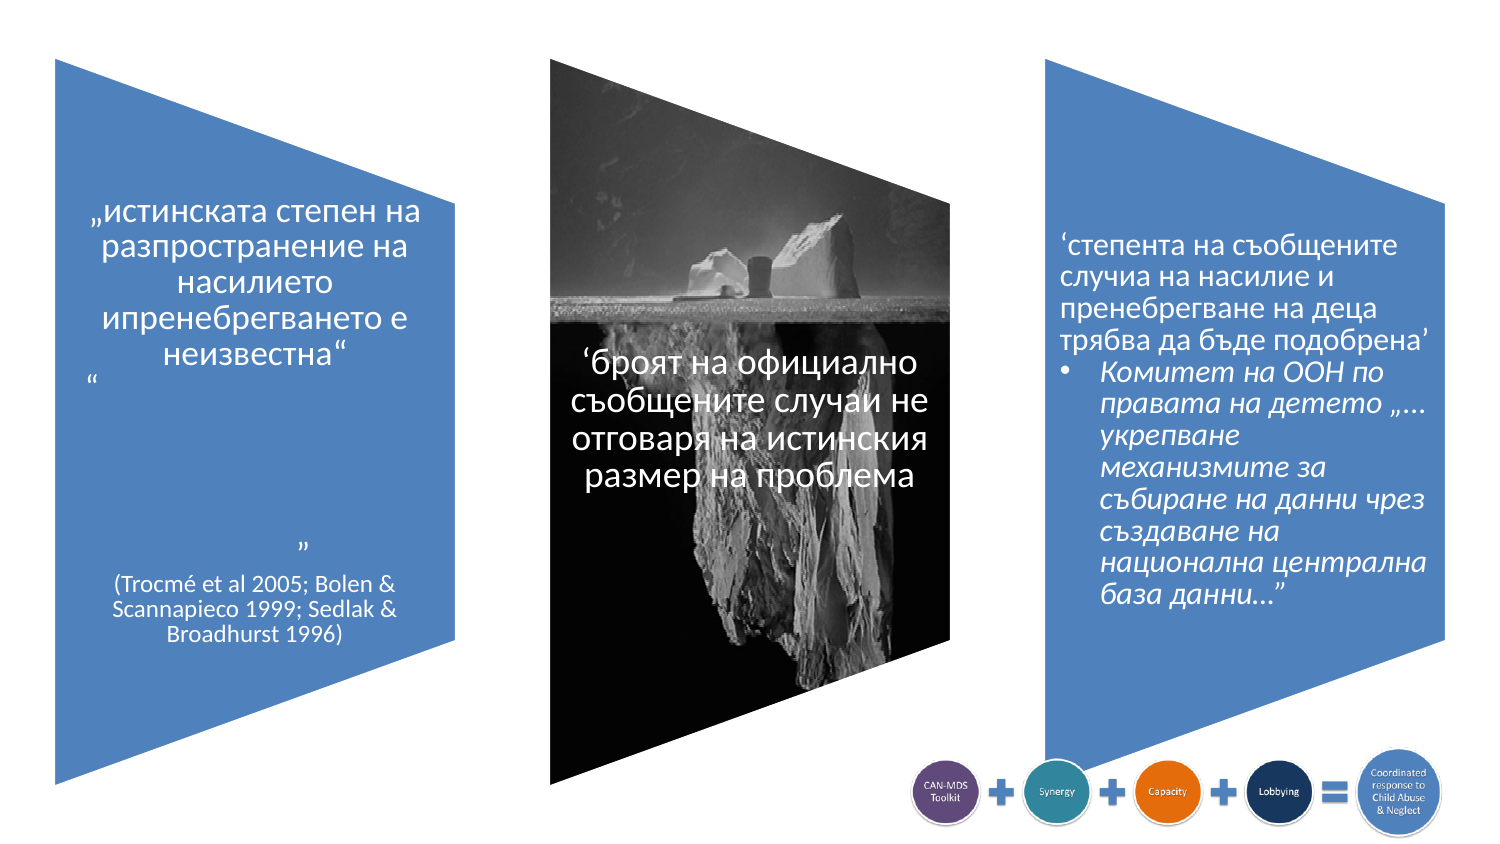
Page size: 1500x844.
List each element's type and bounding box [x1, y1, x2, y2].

picture [908, 745, 1444, 840]
text_box [52, 55, 1448, 789]
